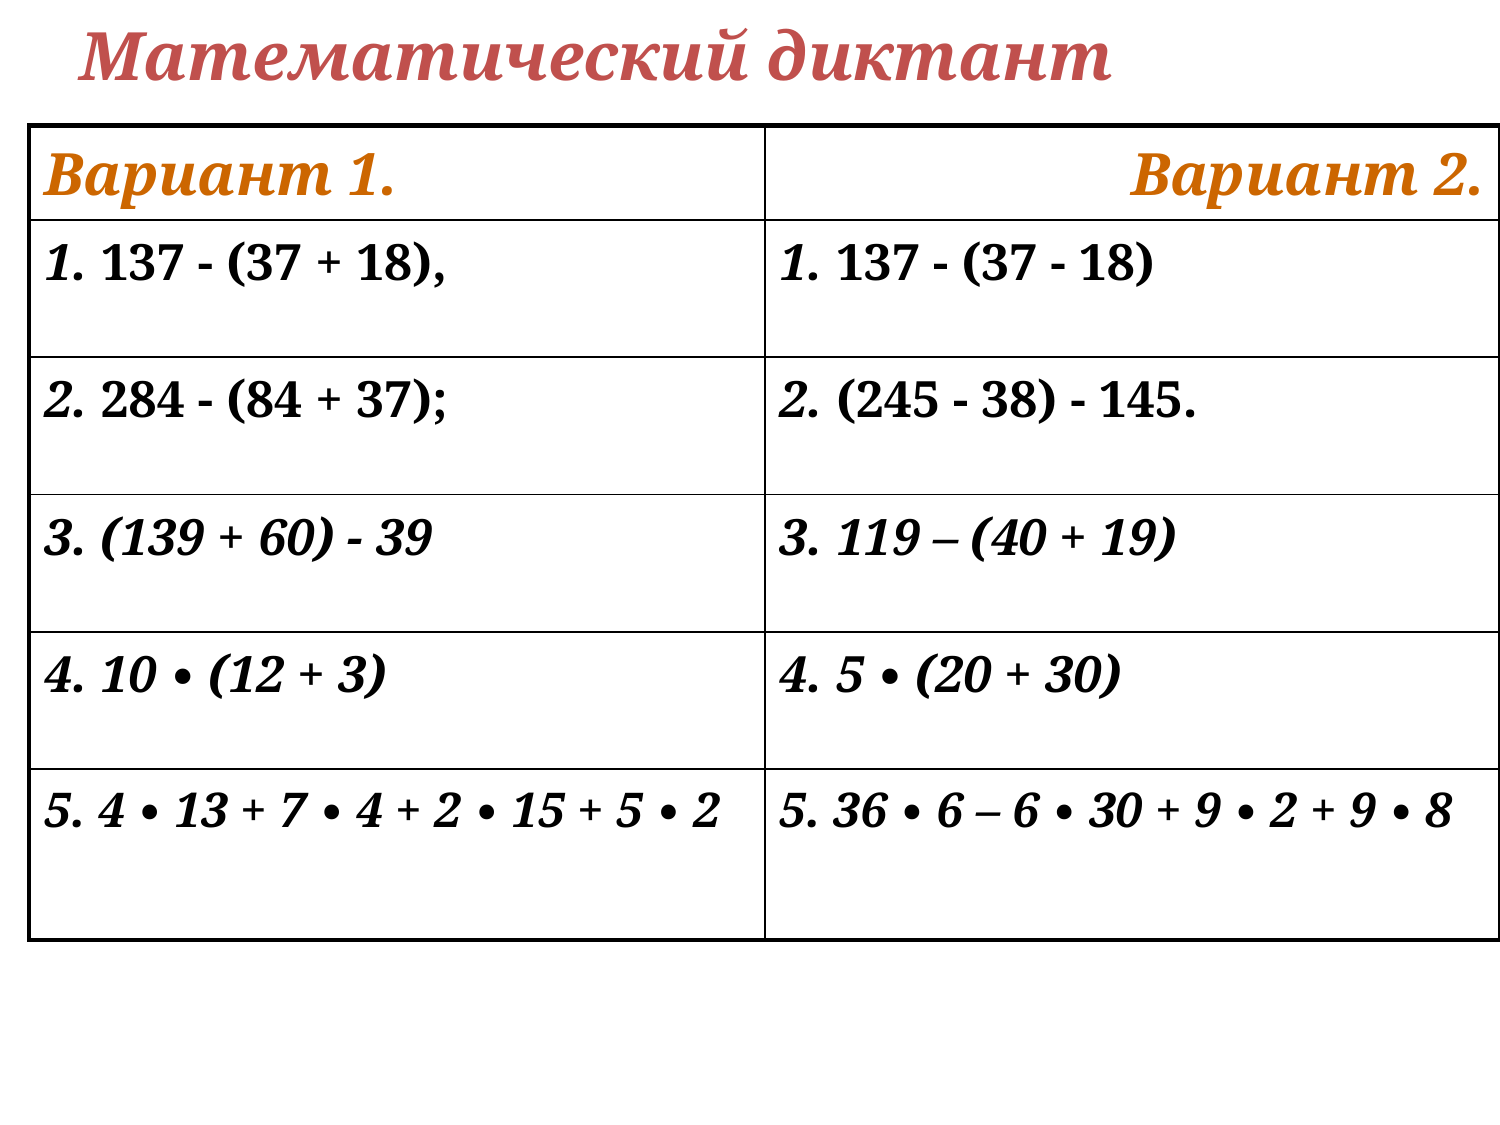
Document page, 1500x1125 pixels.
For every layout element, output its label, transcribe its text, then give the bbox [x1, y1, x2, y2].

title Математический диктант [64, 0, 1415, 123]
table_cell 2. 284 - (84 + 37); [31, 358, 764, 494]
table_cell 5. 4 ∙ 13 + 7 ∙ 4 + 2 ∙ 15 + 5 ∙ 2 [31, 770, 764, 938]
table_cell 3. (139 + 60) - 39 [31, 495, 764, 631]
table_cell 2. (245 - 38) - 145. [766, 358, 1498, 494]
table_cell 4. 5 ∙ (20 + 30) [766, 633, 1498, 768]
table_cell 3. 119 – (40 + 19) [766, 495, 1498, 631]
table_cell 1. 137 - (37 + 18), [31, 221, 764, 356]
table_cell 5. 36 ∙ 6 – 6 ∙ 30 + 9 ∙ 2 + 9 ∙ 8 [766, 770, 1498, 938]
table_header Вариант 2. [766, 128, 1498, 219]
table_header Вариант 1. [31, 128, 764, 219]
table_cell 4. 10 ∙ (12 + 3) [31, 633, 764, 768]
table_cell 1. 137 - (37 - 18) [766, 221, 1498, 356]
